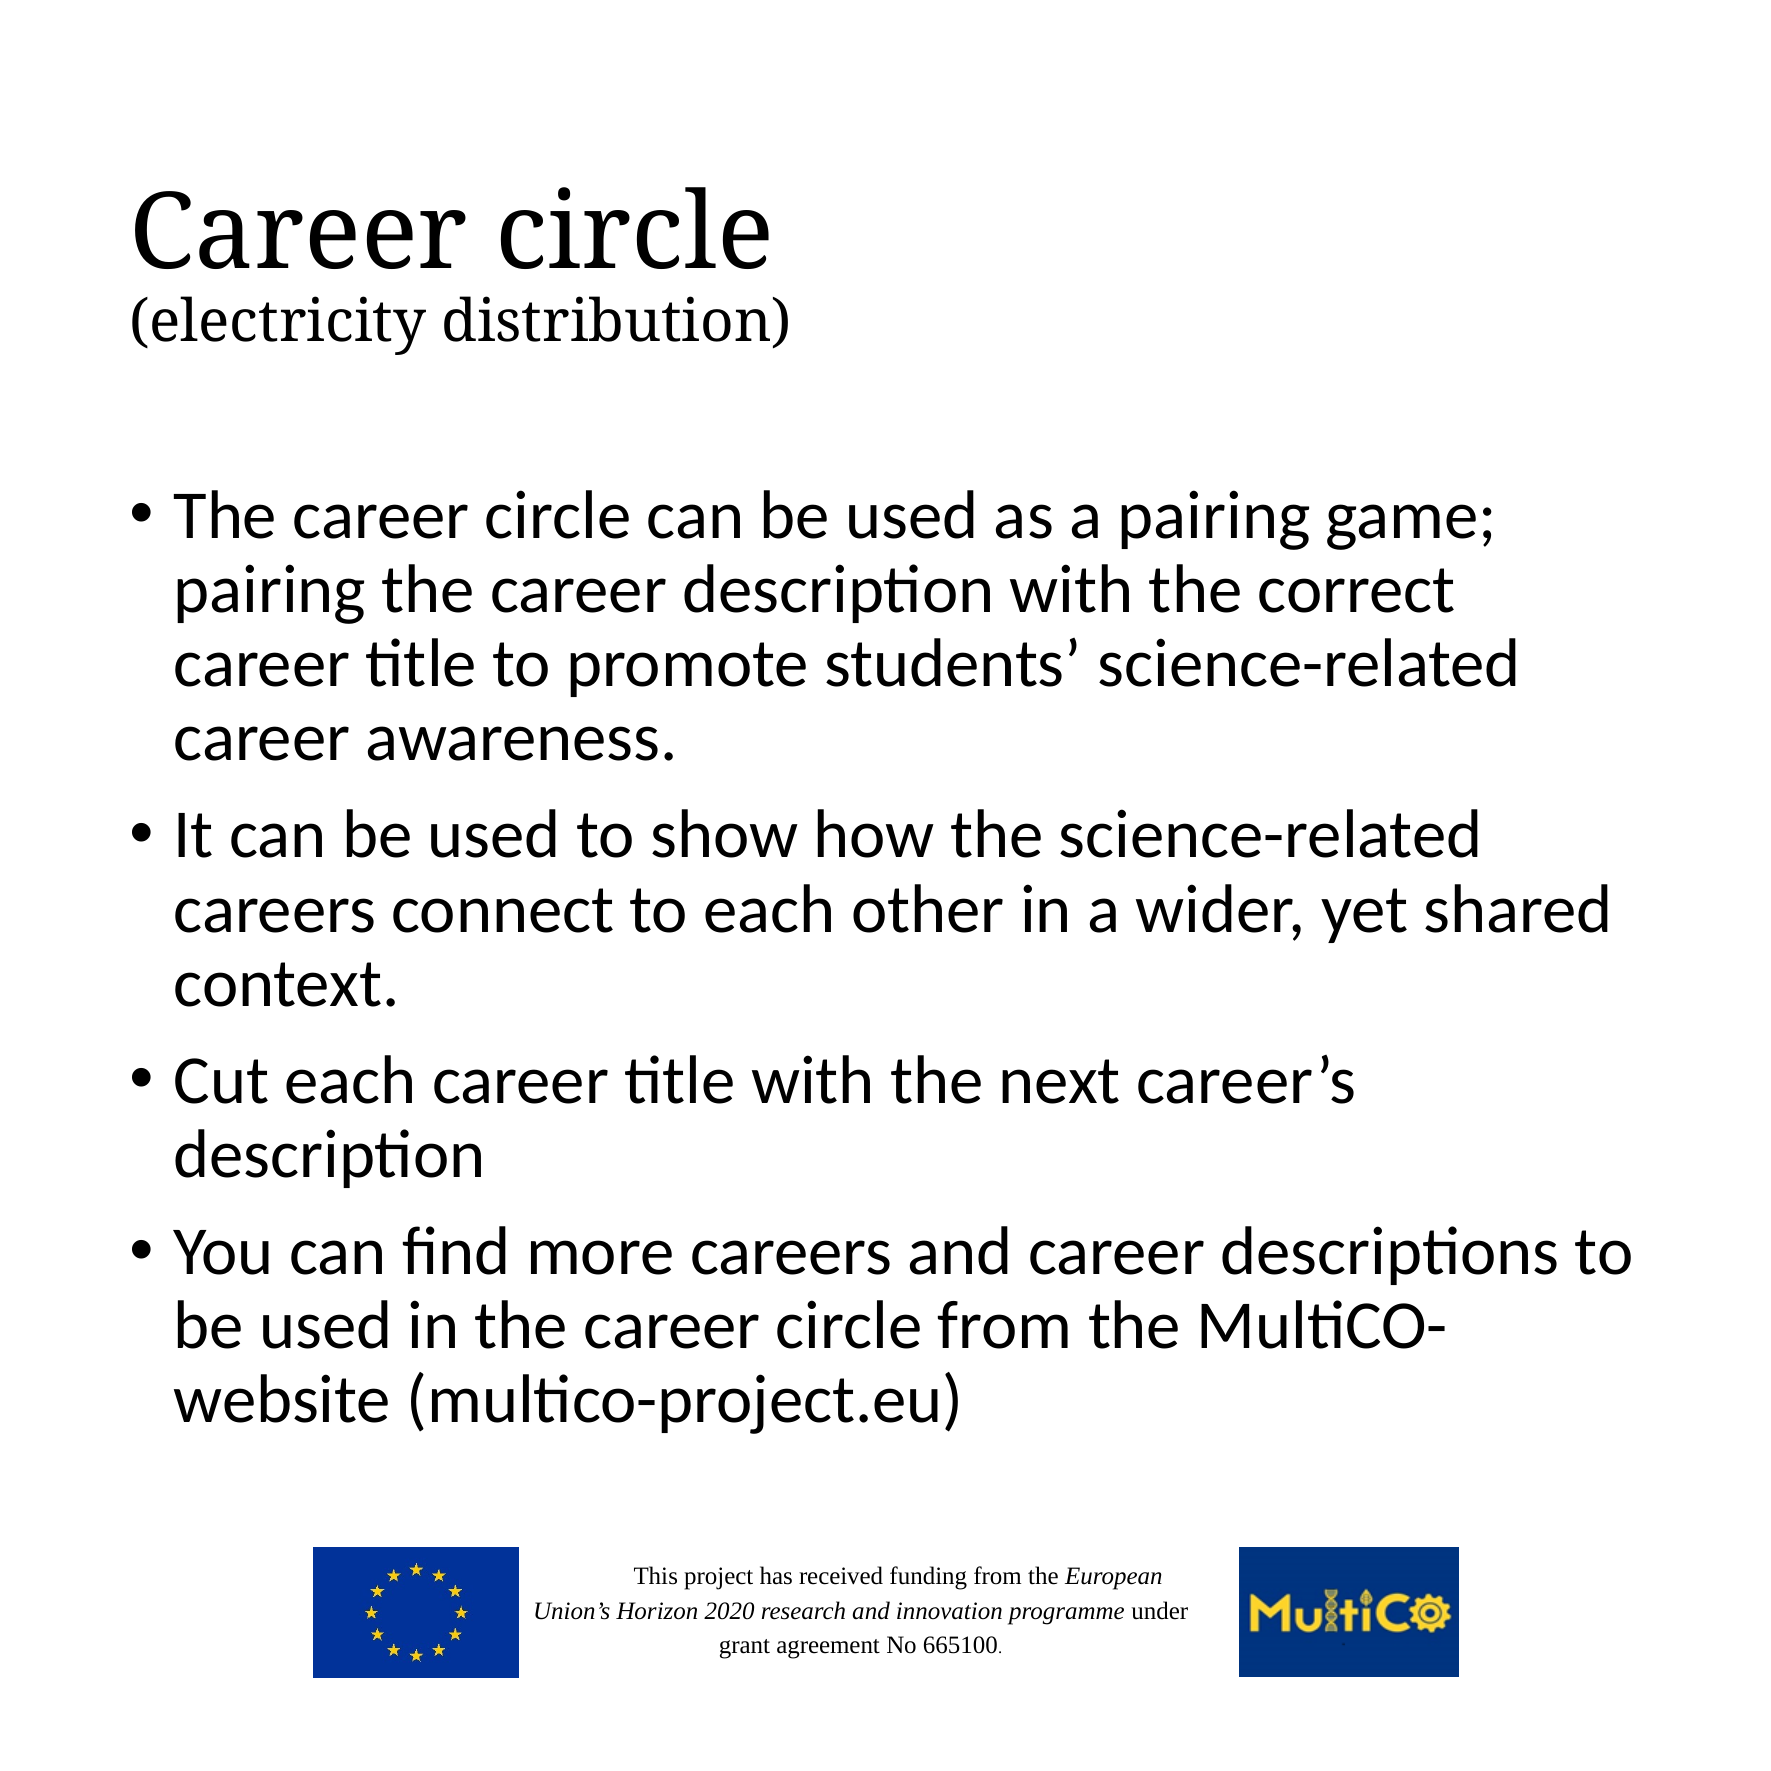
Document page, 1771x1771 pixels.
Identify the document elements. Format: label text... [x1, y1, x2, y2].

title Career circle (electricity distribution) [121, 93, 1651, 438]
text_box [312, 1547, 1459, 1719]
list The career circle can be used as a pairing game; pairing the career description with the correct career title to promote students’ science-related career awareness. It can be used to show how the science-related careers connect to each other in a wider, yet shared context. Cut each career title with the next career’s description You can find more careers and career descriptions to be used in the career circle from the MultiCO-website (multico-project.eu) [121, 471, 1651, 1597]
